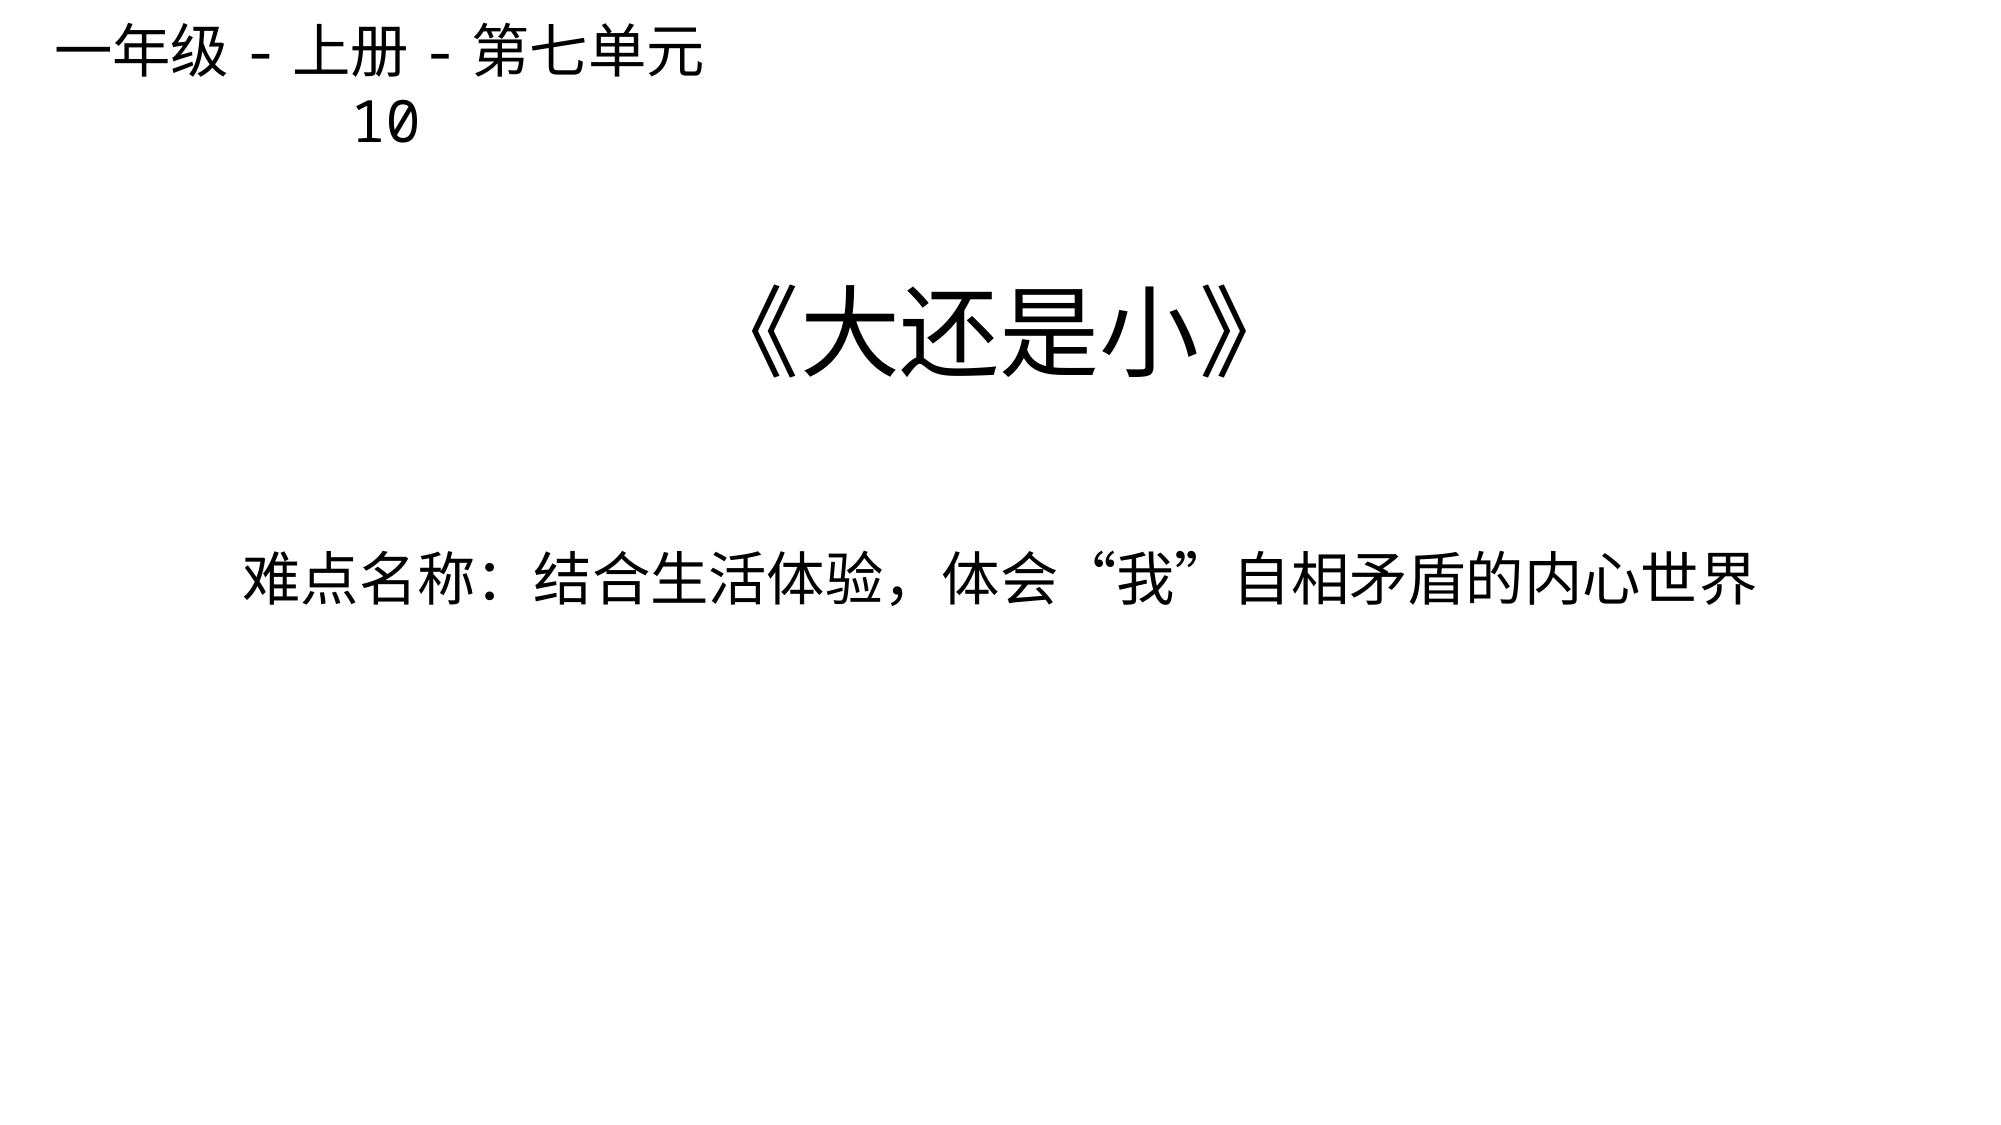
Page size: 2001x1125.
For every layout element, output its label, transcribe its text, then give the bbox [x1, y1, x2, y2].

title 一年级-上册-第七单元10 [39, 42, 733, 126]
list 《大还是小》 难点名称：结合生活体验，体会“我”自相矛盾的内心世界 [99, 262, 1900, 1005]
